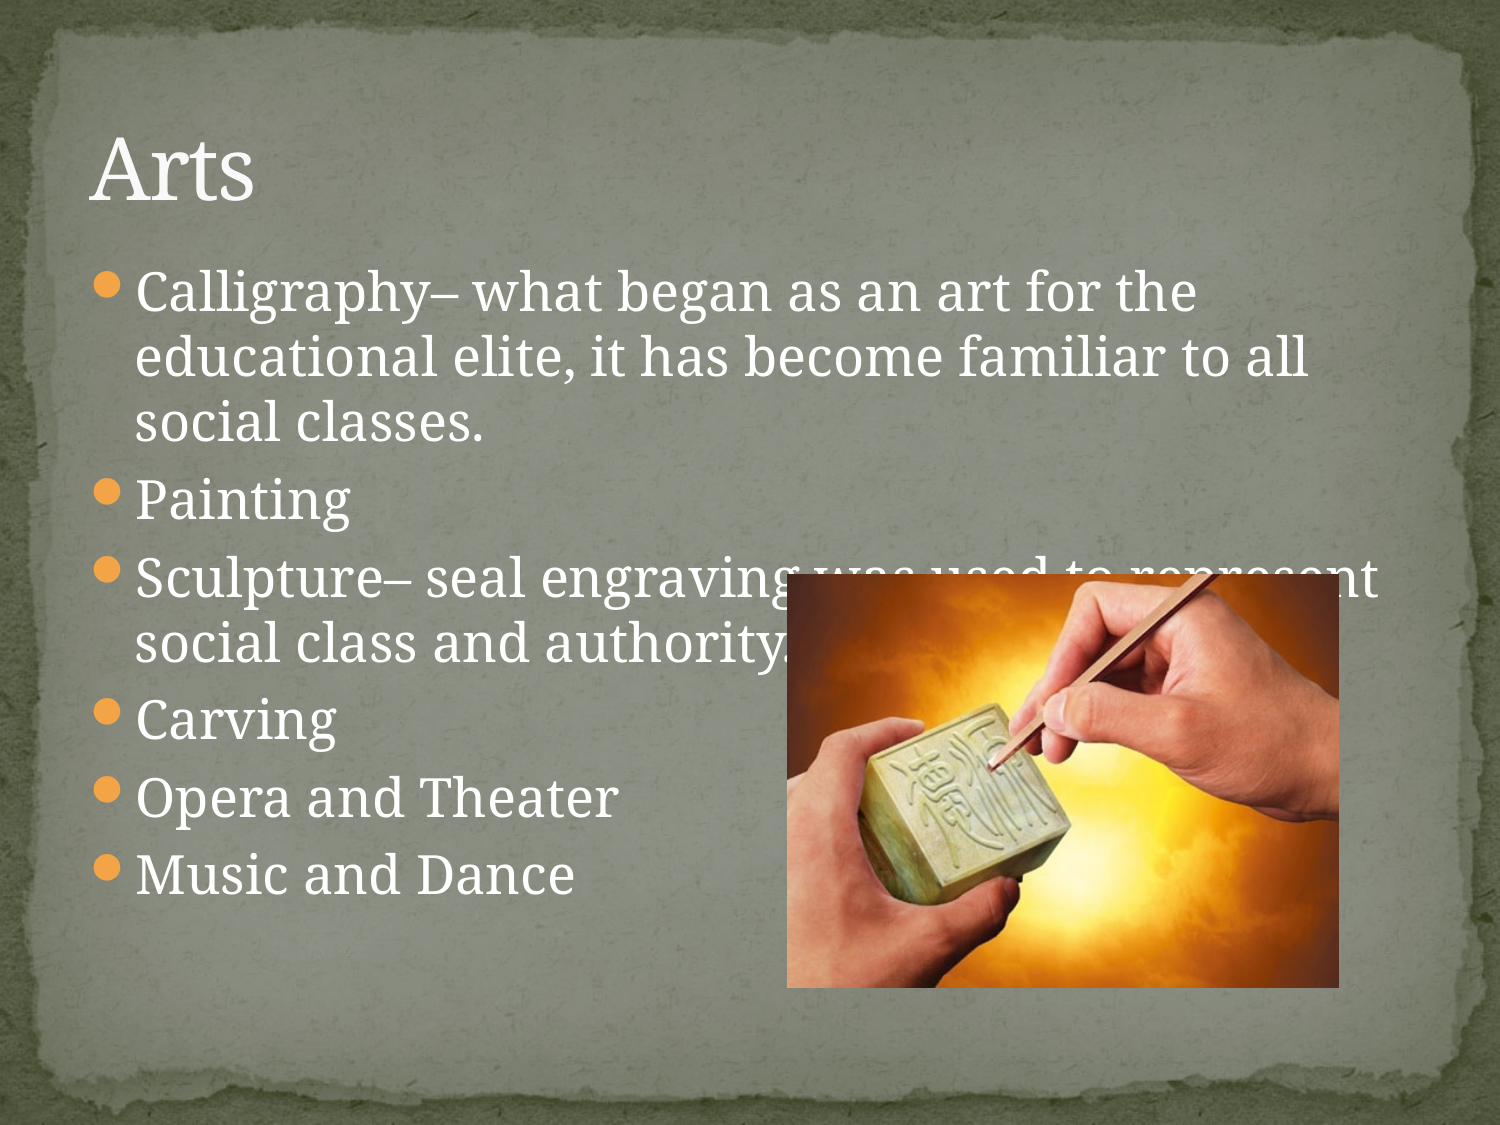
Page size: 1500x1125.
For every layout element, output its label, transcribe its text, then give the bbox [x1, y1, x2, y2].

picture [787, 574, 1339, 988]
list Calligraphy– what began as an art for the educational elite, it has become familiar to all social classes. Painting Sculpture– seal engraving was used to represent social class and authority. Carving Opera and Theater Music and Dance [75, 249, 1425, 1000]
title Arts [74, 24, 1425, 225]
